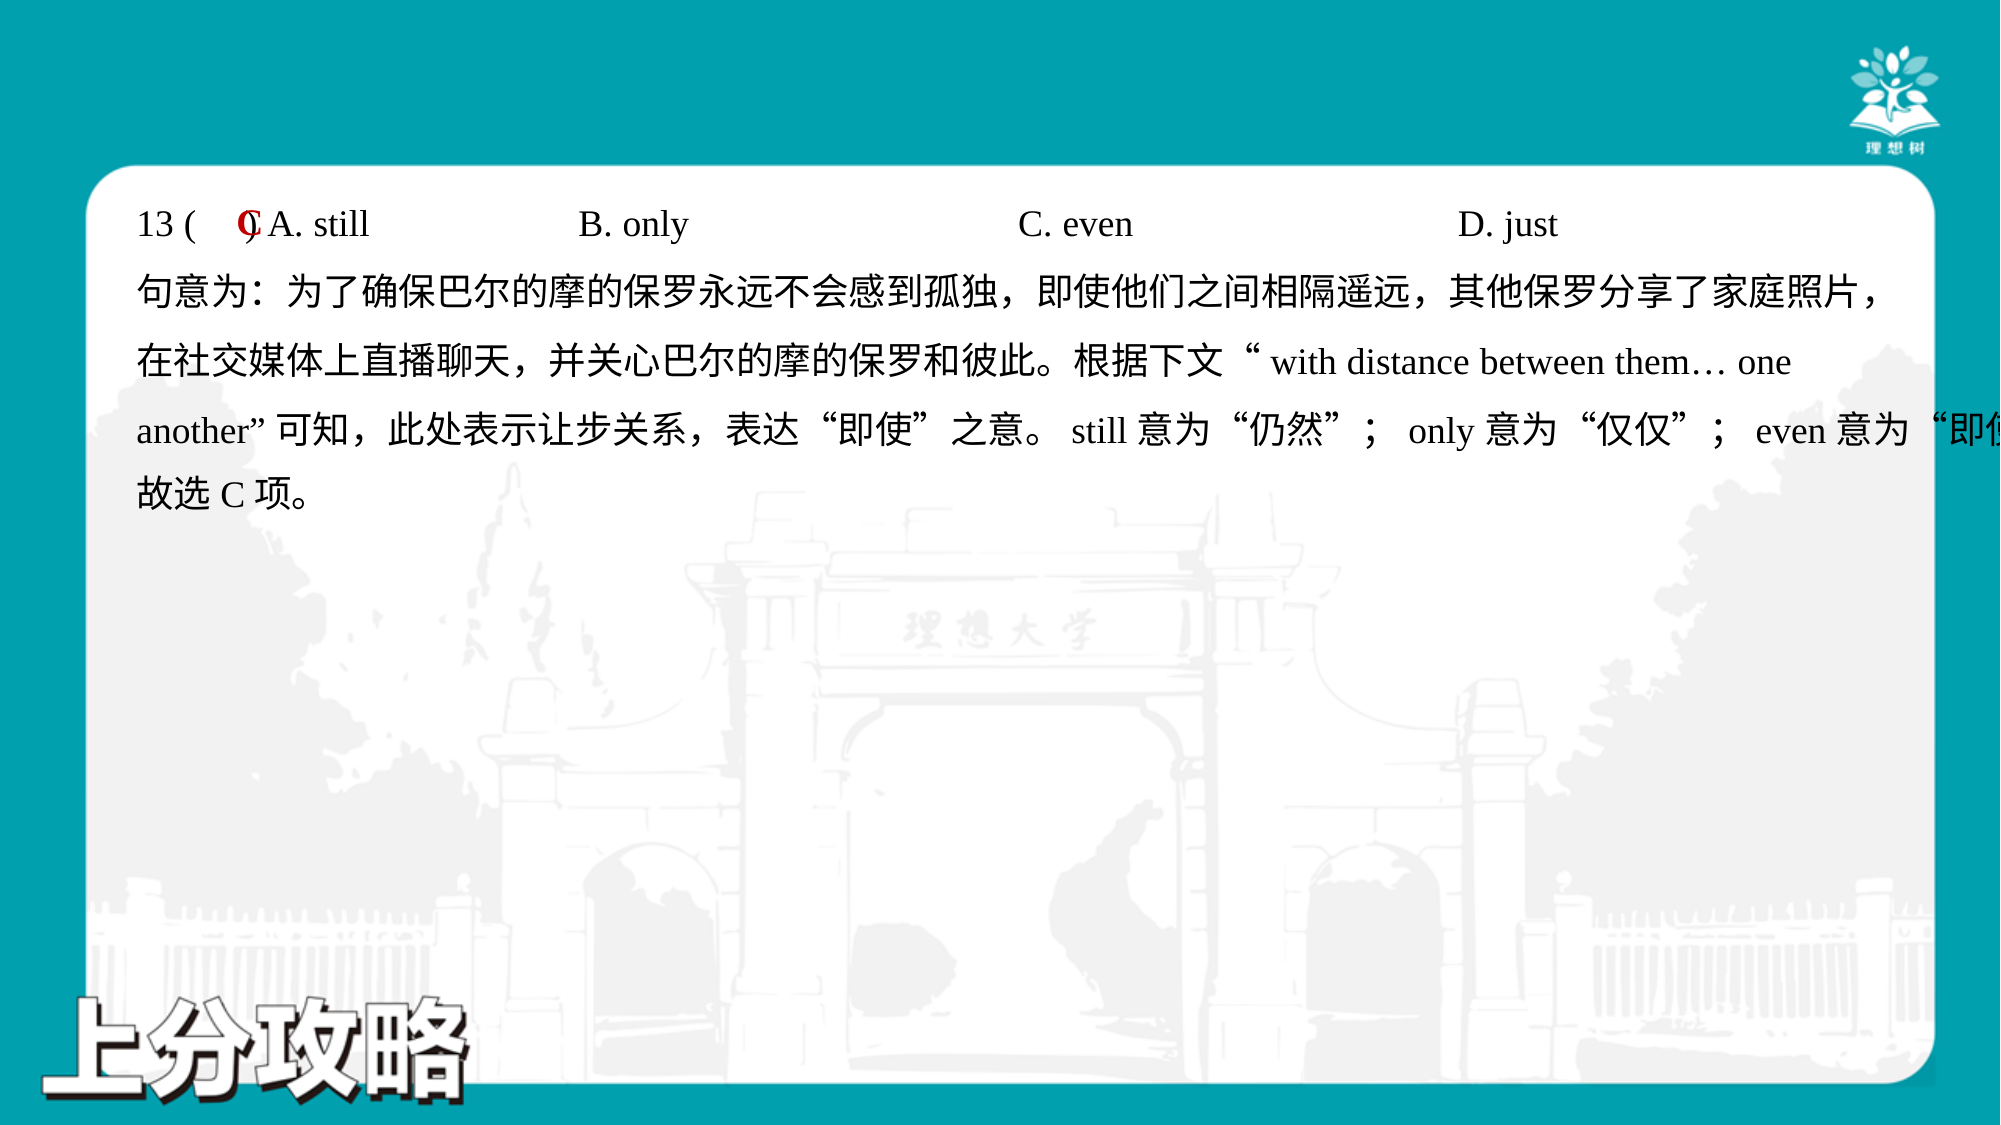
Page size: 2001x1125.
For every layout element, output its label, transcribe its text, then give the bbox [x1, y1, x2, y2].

text_box C [222, 176, 278, 236]
picture [0, 0, 2000, 1125]
text_box 13 ( ) A. still B. only C. even D. just [136, 176, 1865, 237]
text_box 句意为：为了确保巴尔的摩的保罗永远不会感到孤独，即使他们之间相隔遥远，其他保罗分享了家庭照片， 在社交媒体上直播聊天，并关心巴尔的摩的保罗和彼此。根据下文“with distance between them… one another”可知，此处表示让步关系，表达“即使”之意。still意为“仍然”；only意为“仅仅”；even意为“即使”。 故选C项。 [136, 244, 1865, 509]
